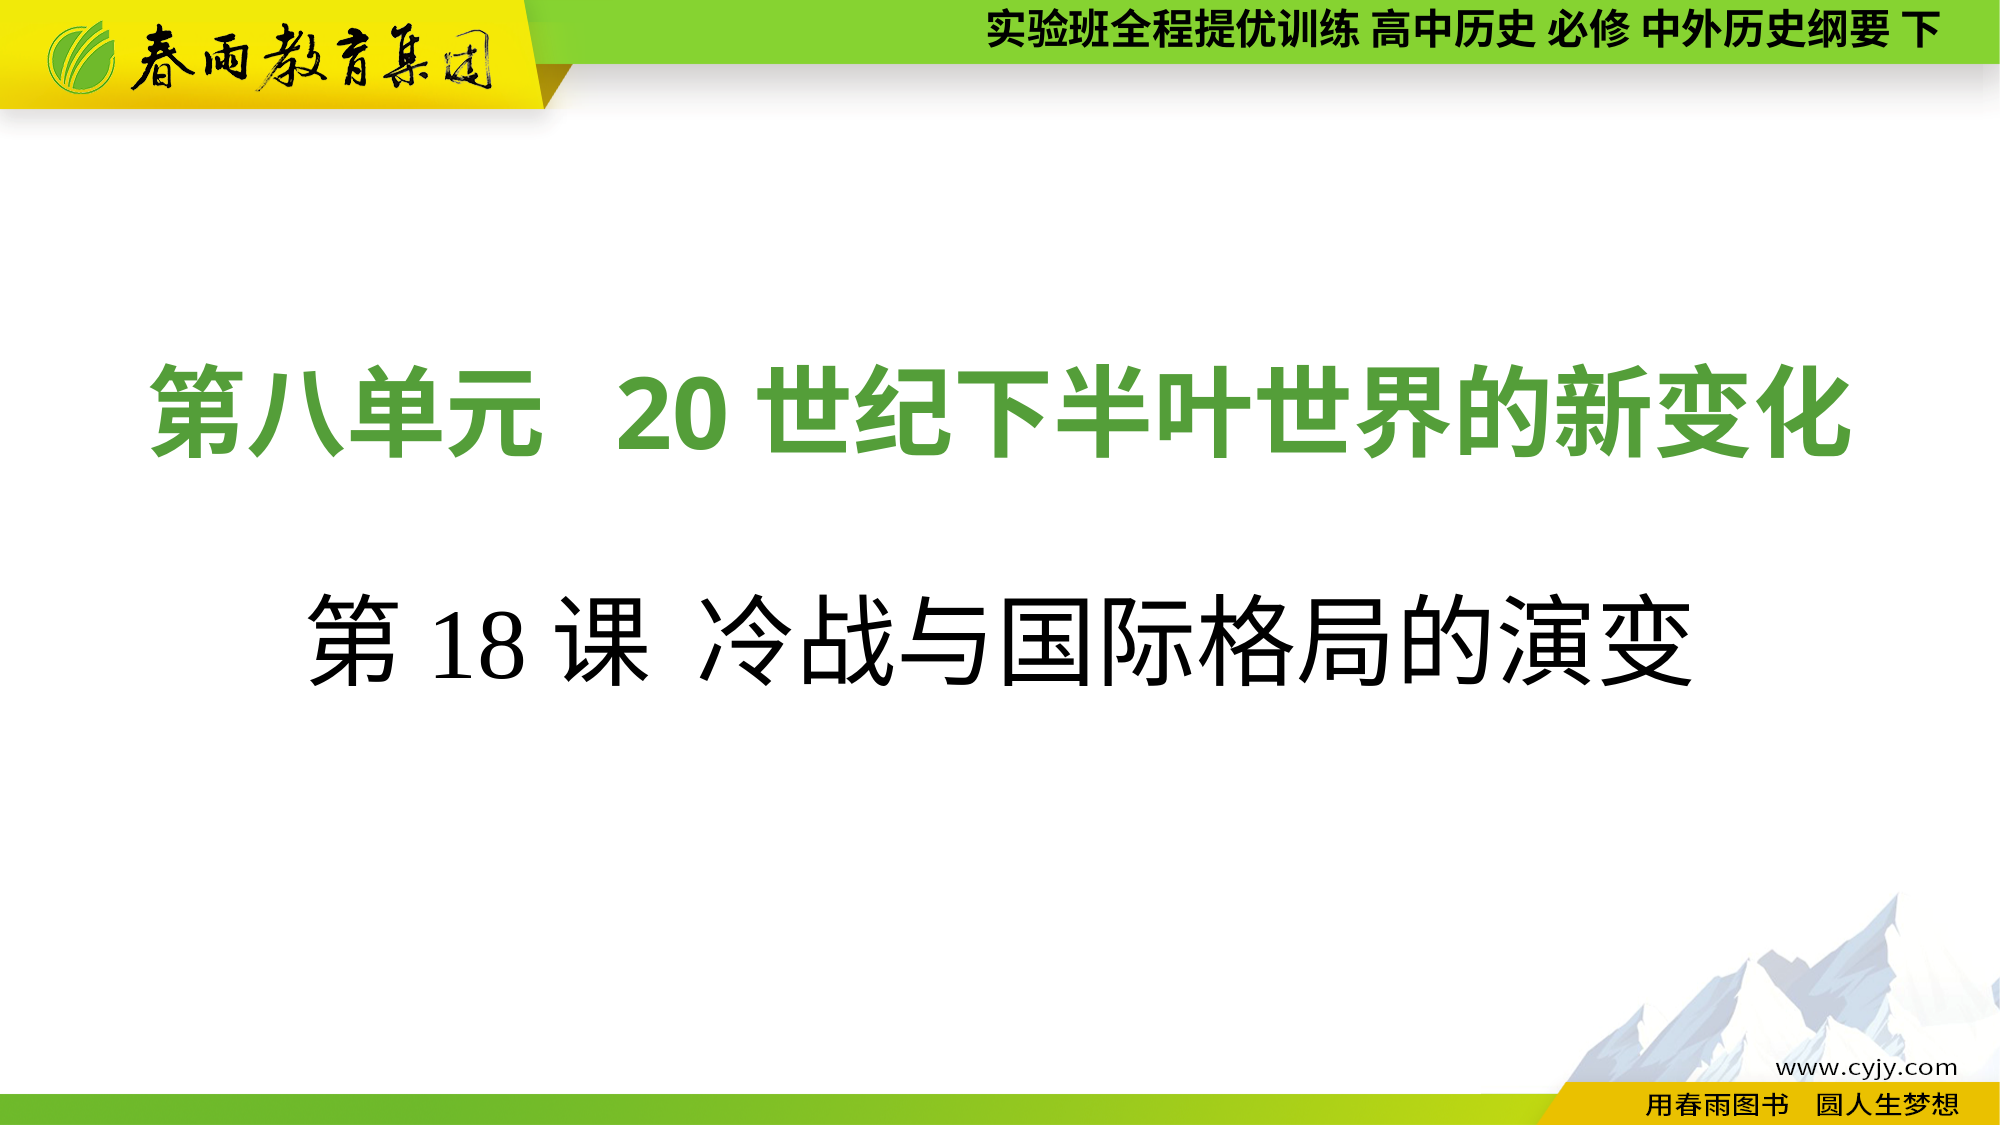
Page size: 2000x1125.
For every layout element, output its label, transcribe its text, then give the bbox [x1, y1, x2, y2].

text_box 第18课 冷战与国际格局的演变 [54, 511, 1946, 706]
text_box 第八单元 20世纪下半叶世界的新变化 [54, 282, 1946, 477]
picture [0, 0, 2000, 1125]
